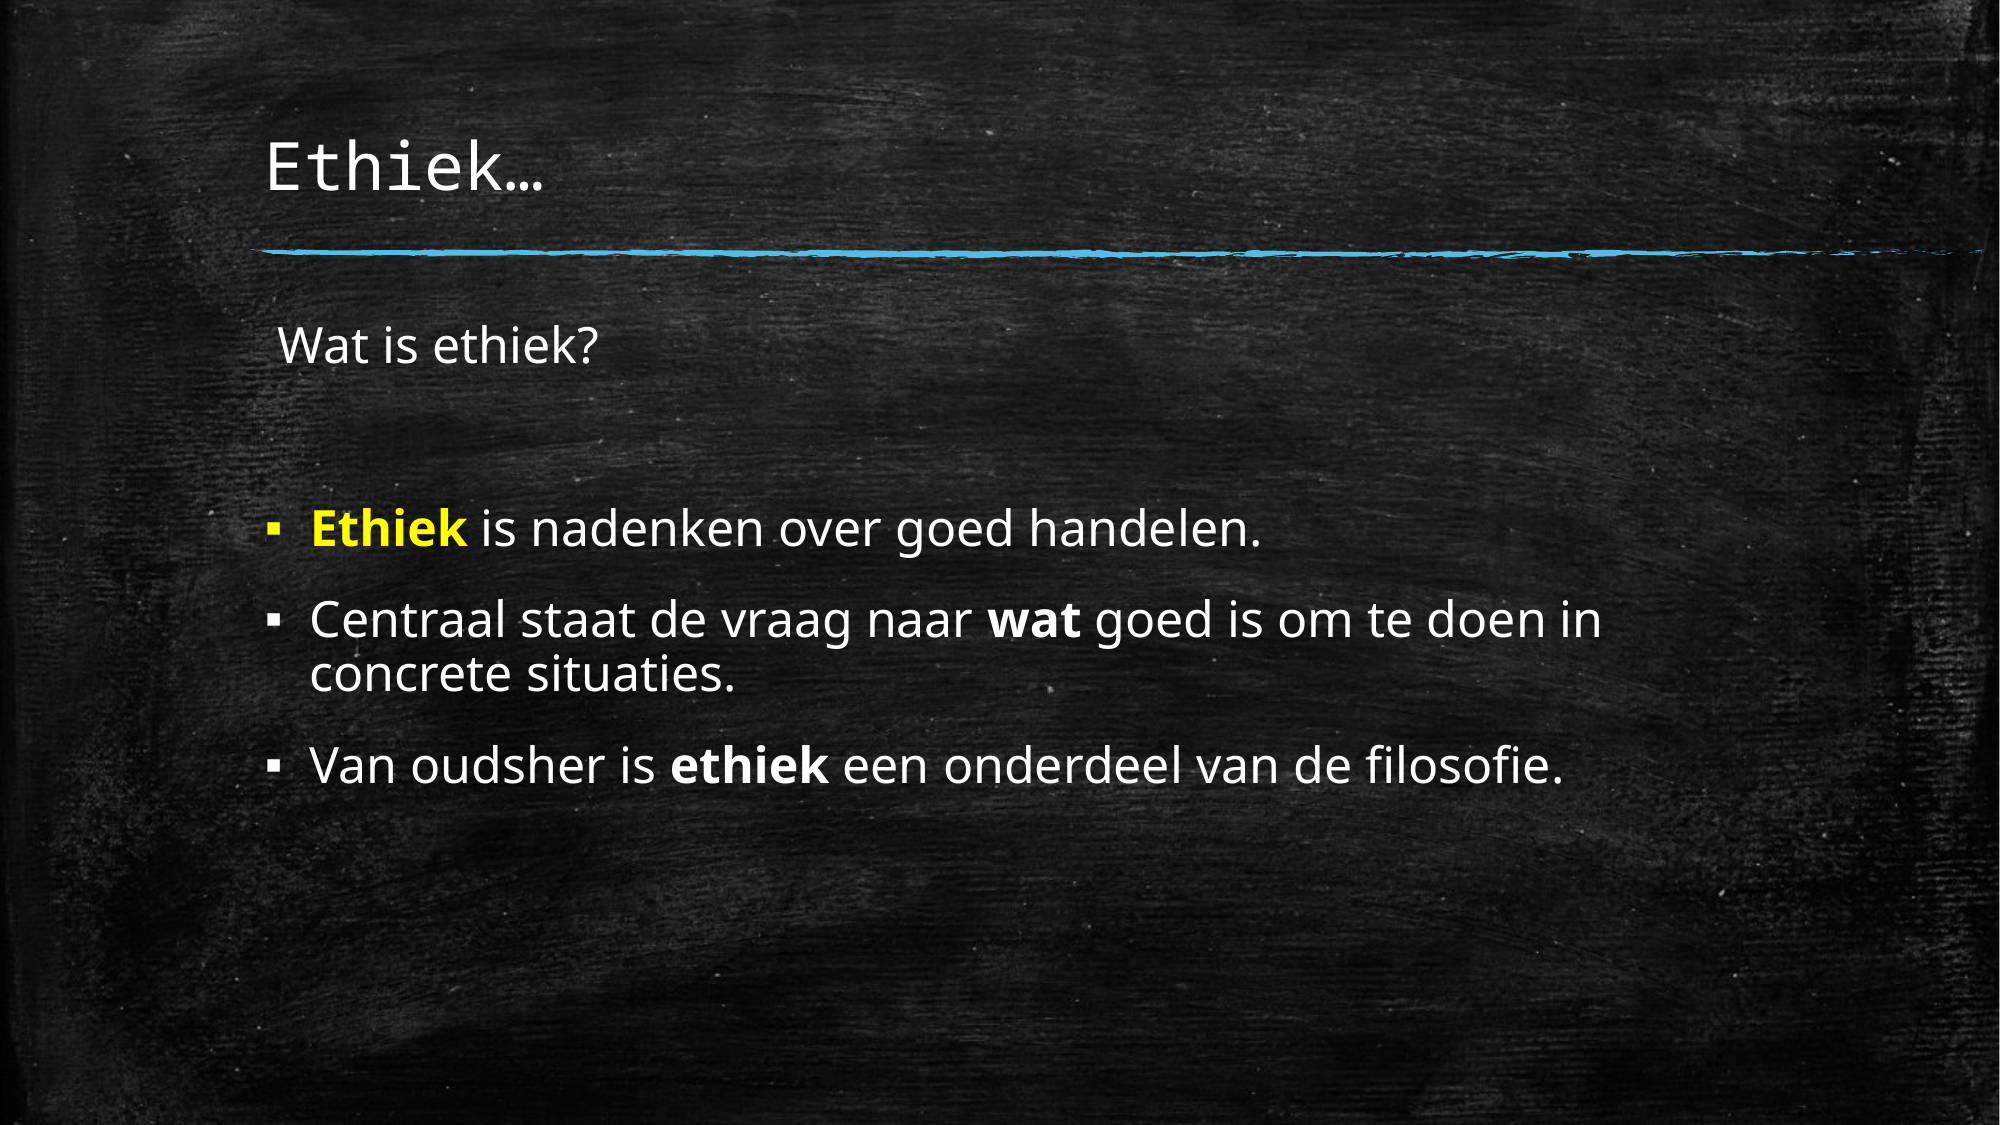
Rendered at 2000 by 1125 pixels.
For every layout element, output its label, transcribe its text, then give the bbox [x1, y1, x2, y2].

title Ethiek… [249, 45, 1750, 213]
list Wat is ethiek? Ethiek is nadenken over goed handelen. Centraal staat de vraag naar wat goed is om te doen in concrete situaties. Van oudsher is ethiek een onderdeel van de filosofie. [249, 312, 1750, 1013]
